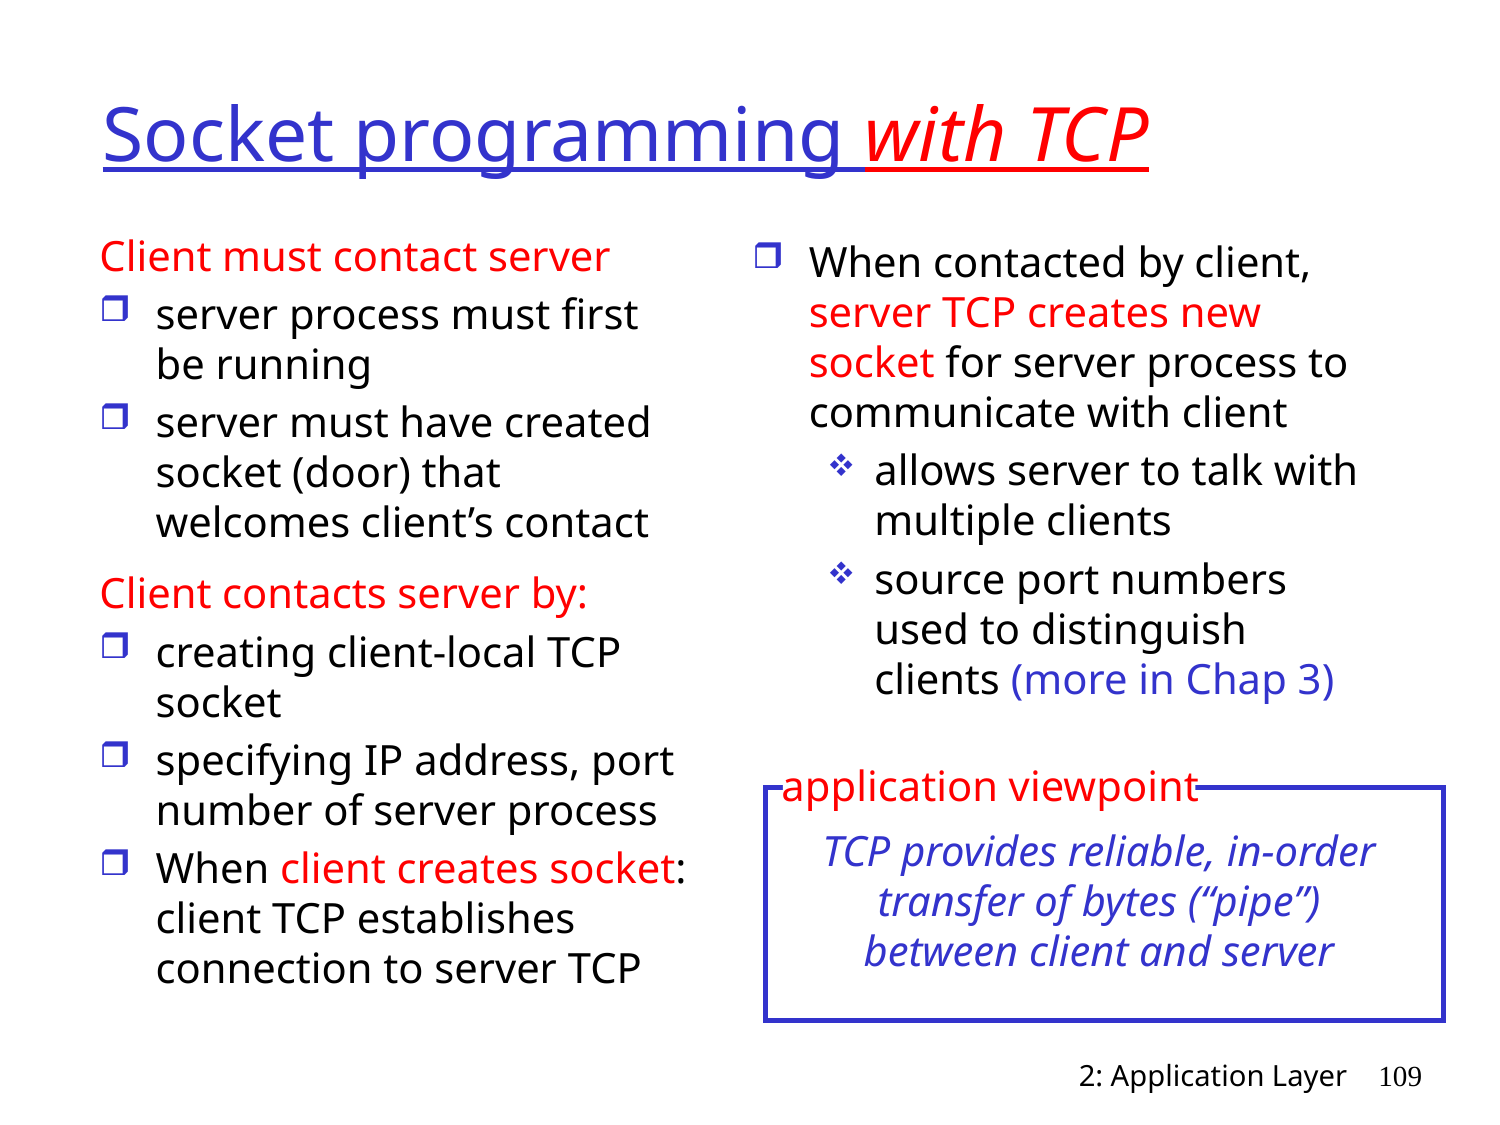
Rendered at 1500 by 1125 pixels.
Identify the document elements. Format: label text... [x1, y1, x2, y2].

footer 2: Application Layer [887, 1049, 1362, 1125]
list When contacted by client, server TCP creates new socket for server process to communicate with client allows server to talk with multiple clients source port numbers used to distinguish clients (more in Chap 3) [737, 227, 1388, 721]
slide_number 109 [1362, 1049, 1438, 1125]
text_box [765, 751, 1444, 1021]
list Client must contact server server process must first be running server must have created socket (door) that welcomes client’s contact Client contacts server by: creating client-local TCP socket specifying IP address, port number of server process When client creates socket: client TCP establishes connection to server TCP [84, 221, 710, 985]
title Socket programming with TCP [87, 37, 1363, 226]
